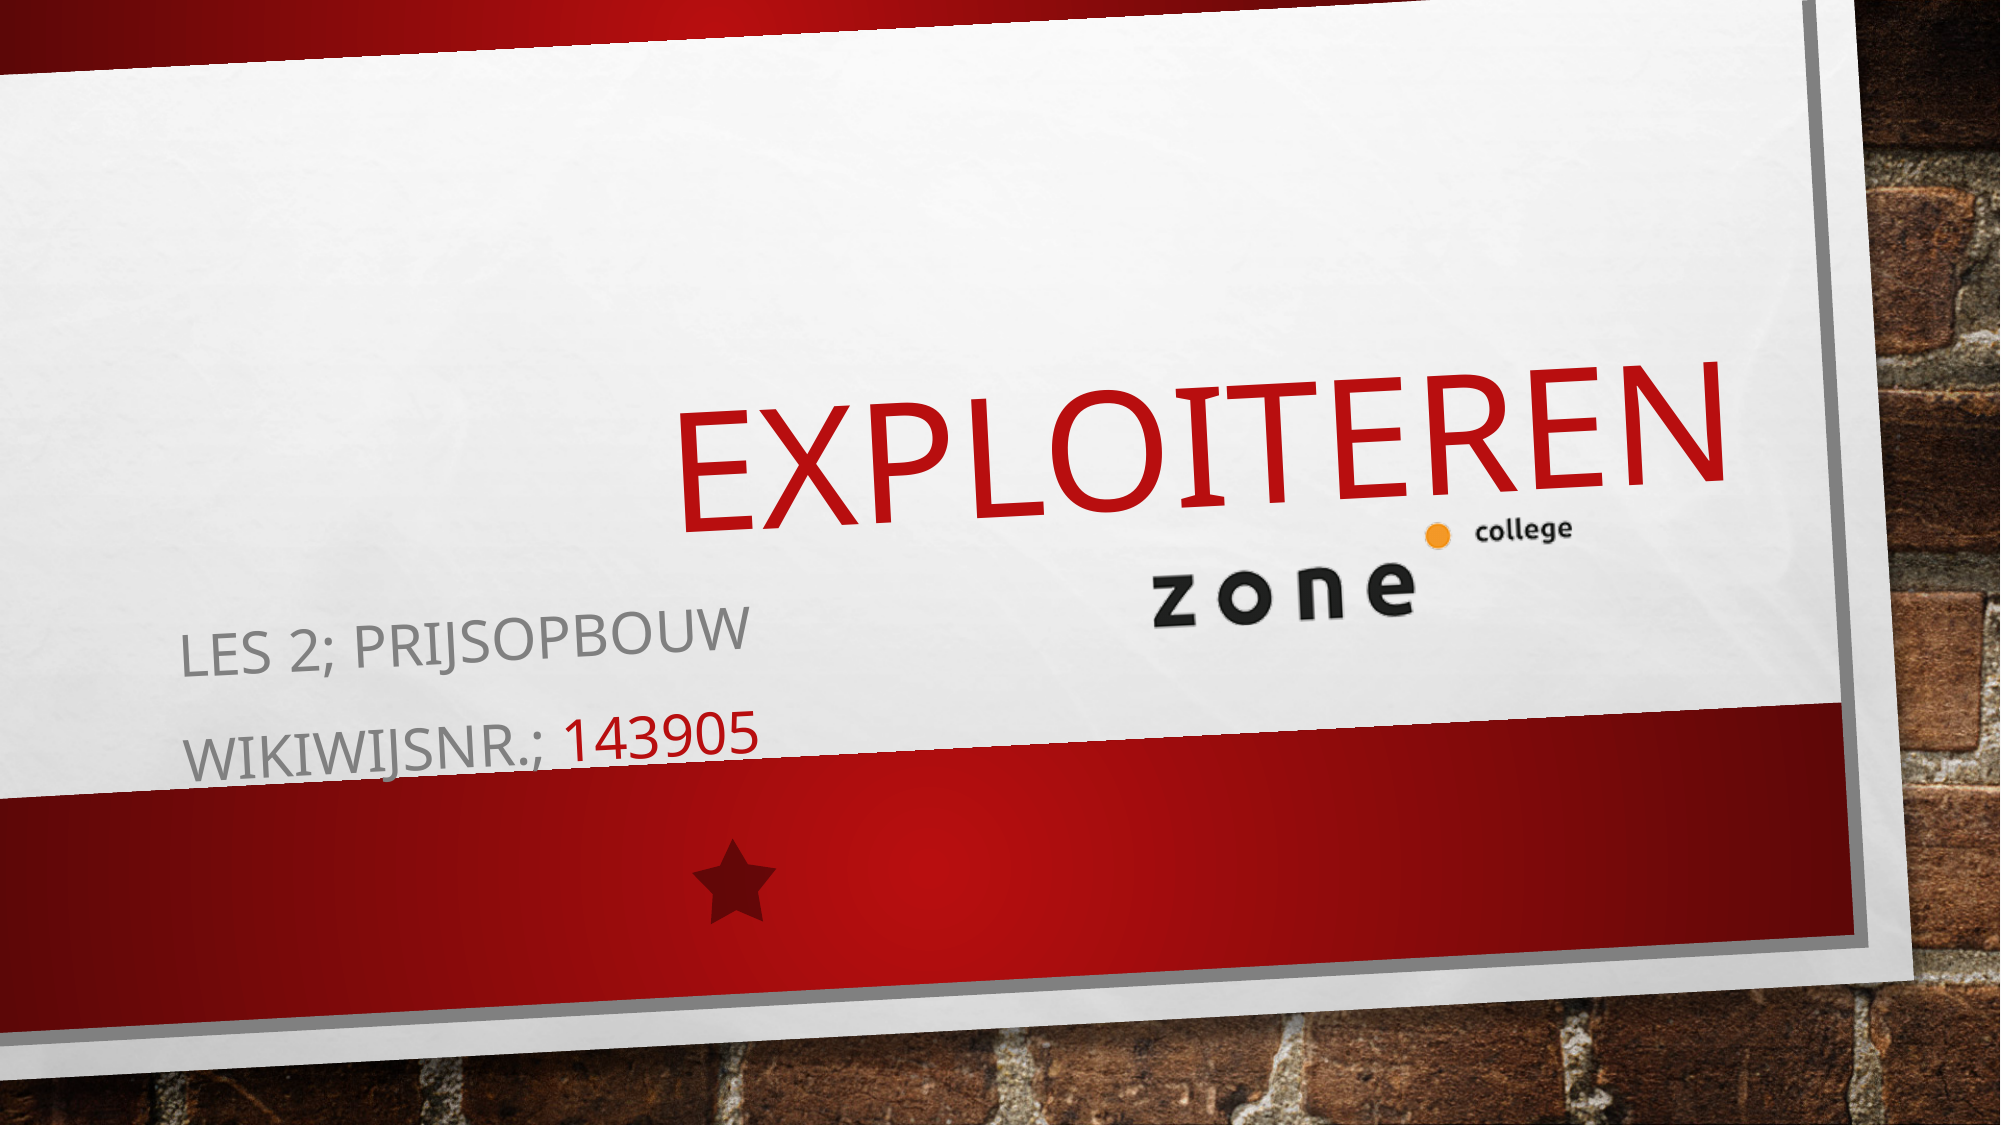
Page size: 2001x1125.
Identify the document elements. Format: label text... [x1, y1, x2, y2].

picture [1150, 515, 1575, 629]
subtitle Les 2; Prijsopbouw Wikiwijsnr.; 143905 [159, 514, 1769, 793]
picture [0, 0, 2000, 1125]
title Exploiteren [135, 67, 1757, 605]
